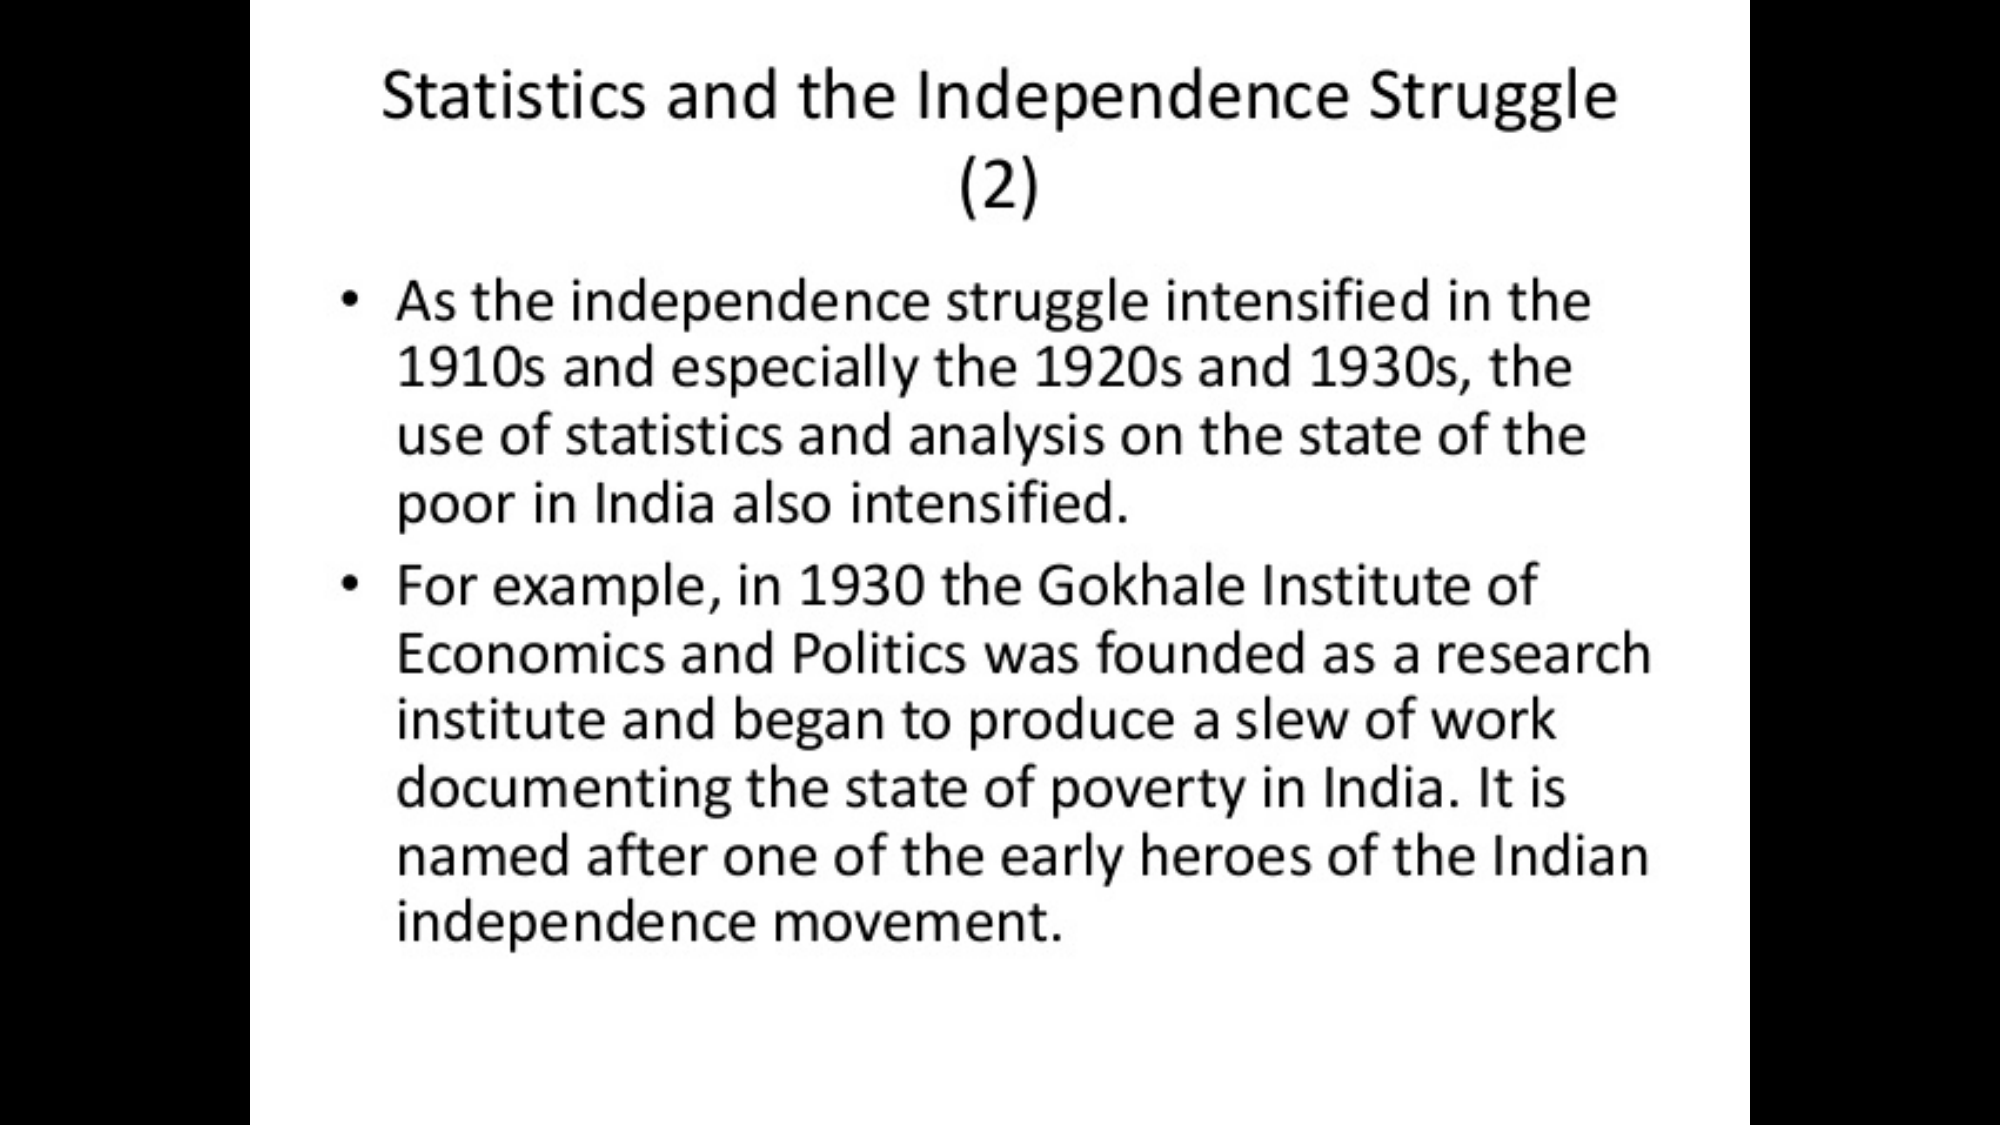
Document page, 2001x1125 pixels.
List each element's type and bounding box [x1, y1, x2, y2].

picture [250, 0, 1750, 1125]
